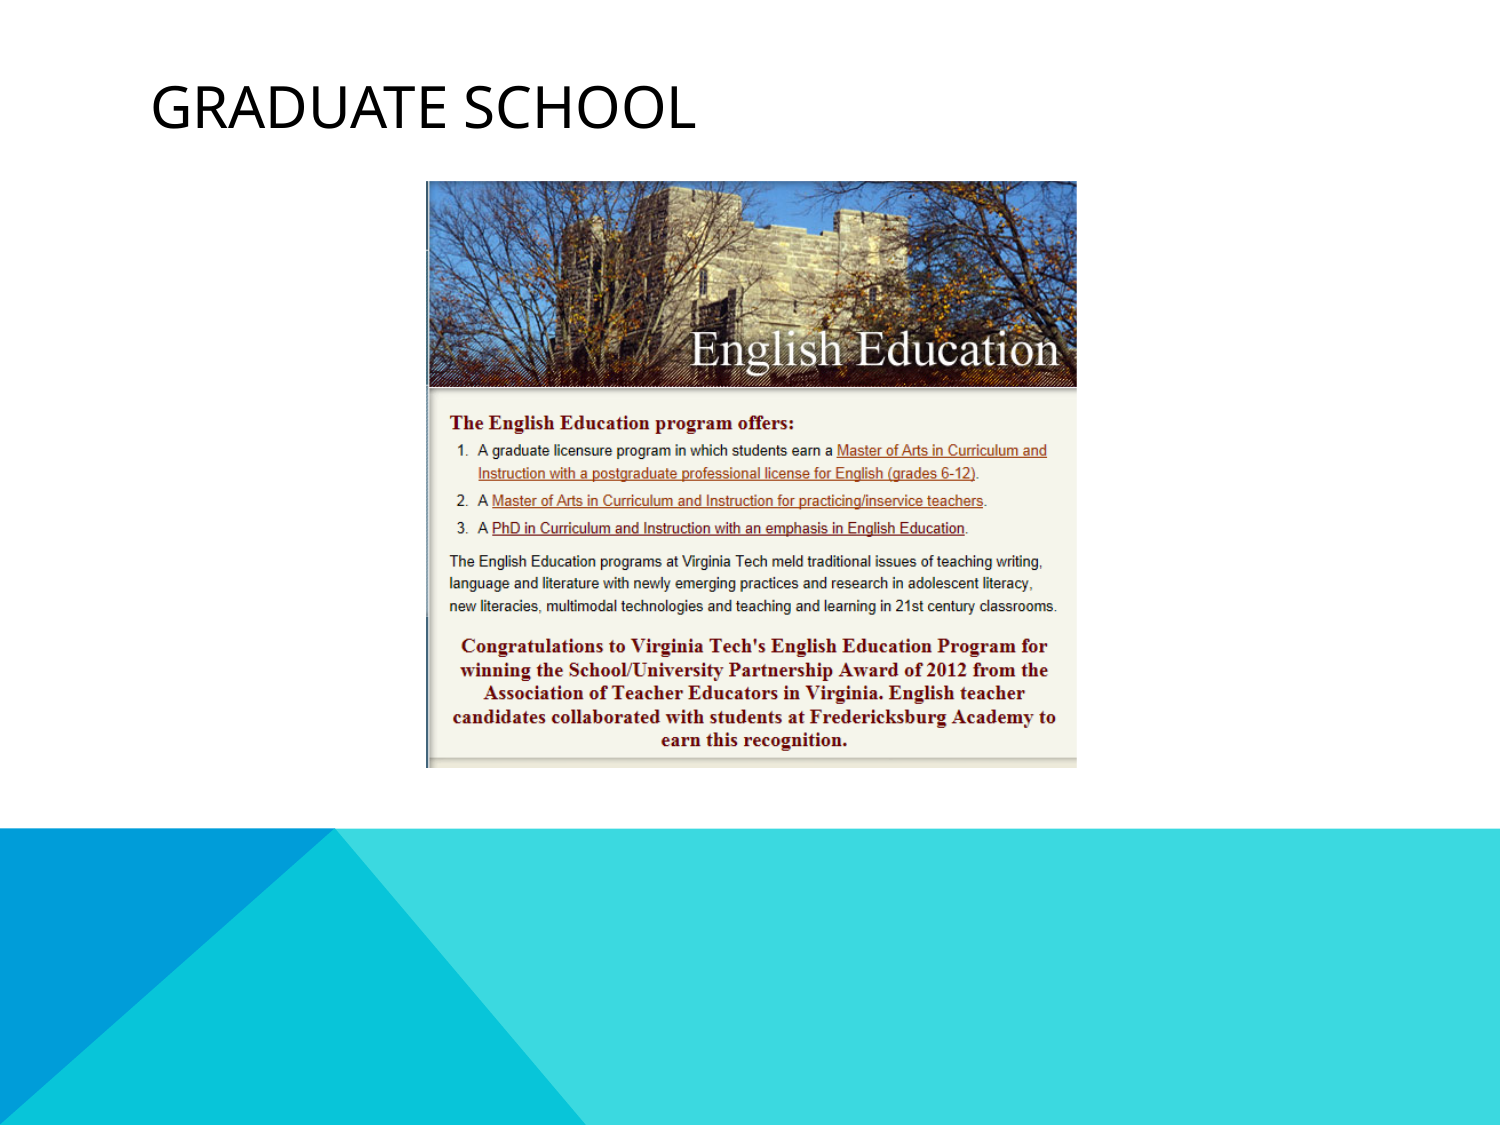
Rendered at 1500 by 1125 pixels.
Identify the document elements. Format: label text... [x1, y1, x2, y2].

title Graduate school [135, 60, 1369, 150]
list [425, 180, 1078, 768]
